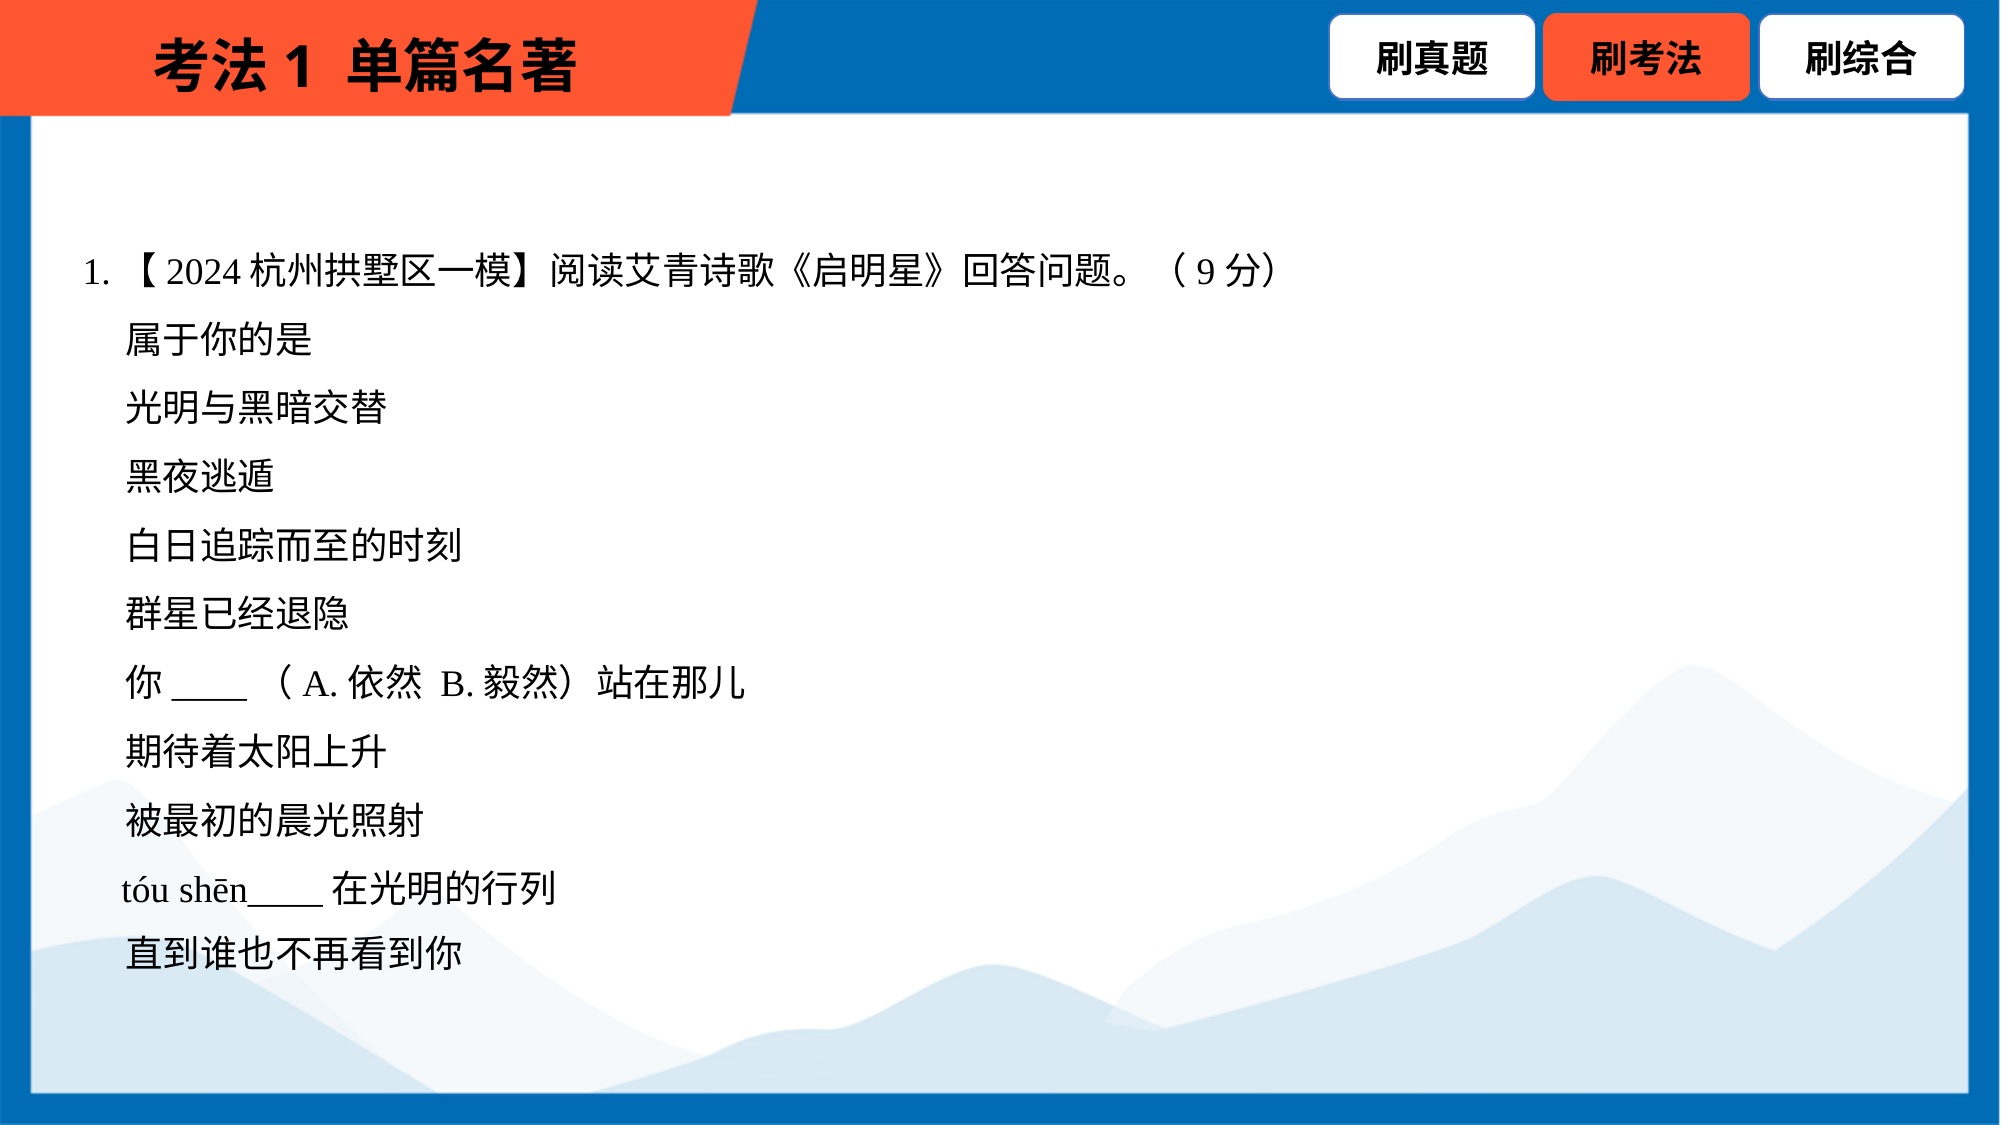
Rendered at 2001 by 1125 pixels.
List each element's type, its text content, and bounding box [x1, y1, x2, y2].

text_box 1.【2024杭州拱墅区一模】阅读艾青诗歌《启明星》回答问题。（9分） 属于你的是 光明与黑暗交替 黑夜逃遁 白日追踪而至的时刻 群星已经退隐 你____（A.依然 B.毅然）站在那儿 期待着太阳上升 被最初的晨光照射 tóu shēn____在光明的行列 直到谁也不再看到你 [82, 223, 1917, 969]
picture [0, 0, 2000, 1125]
